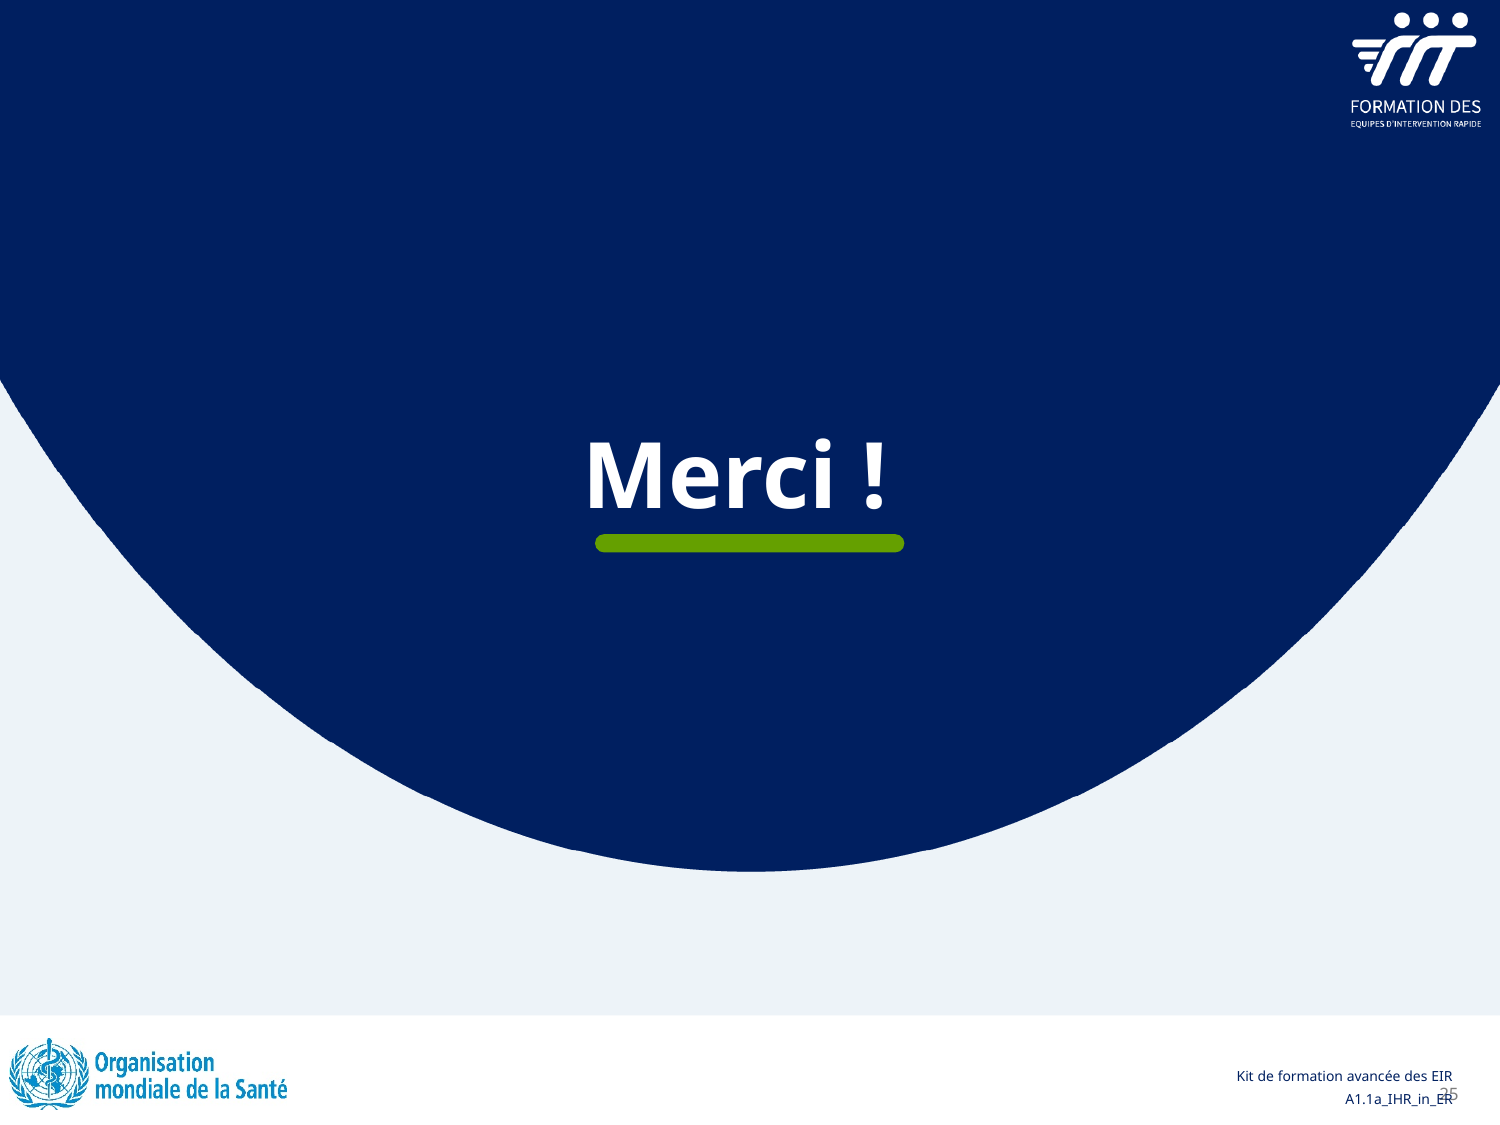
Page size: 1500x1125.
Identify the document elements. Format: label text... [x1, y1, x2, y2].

title Merci ! [161, 413, 1308, 563]
picture [0, 0, 1500, 904]
picture [9, 1038, 287, 1110]
picture [50, 1051, 56, 1060]
